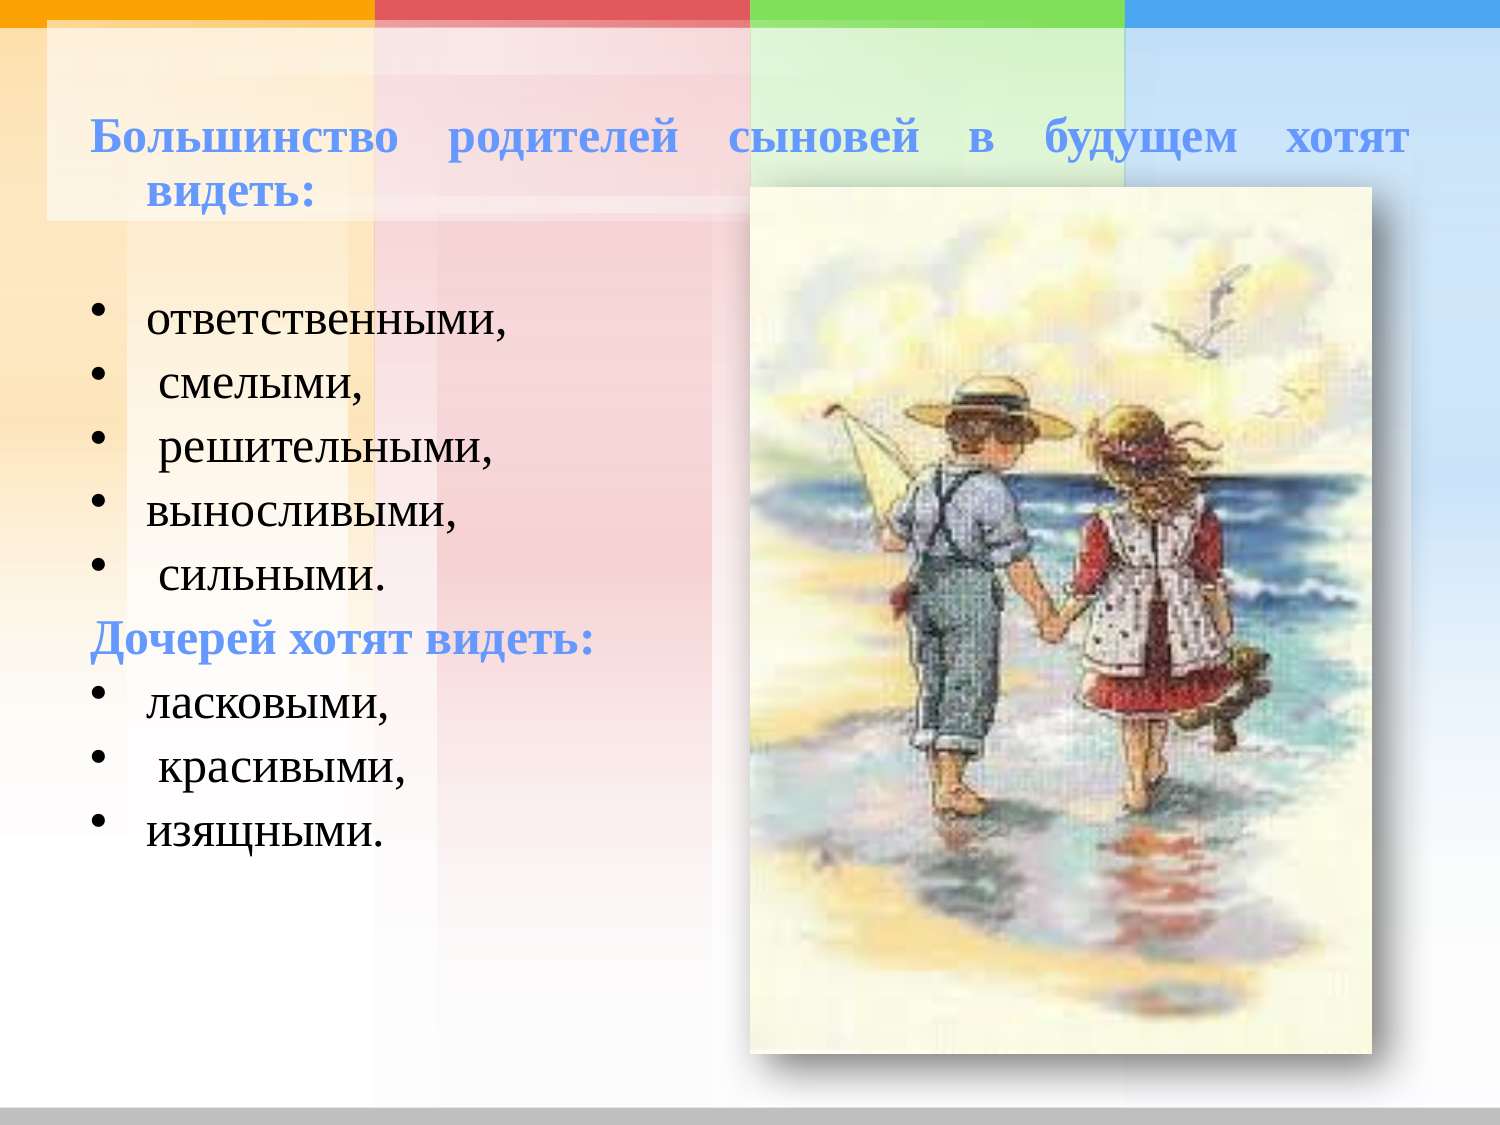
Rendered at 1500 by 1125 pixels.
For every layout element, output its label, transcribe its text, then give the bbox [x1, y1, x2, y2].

list Большинство родителей сыновей в будущем хотят видеть: ответственными, смелыми, решительными, выносливыми, сильными. Дочерей хотят видеть: ласковыми, красивыми, изящными. [74, 101, 1426, 1059]
picture [749, 187, 1372, 1054]
